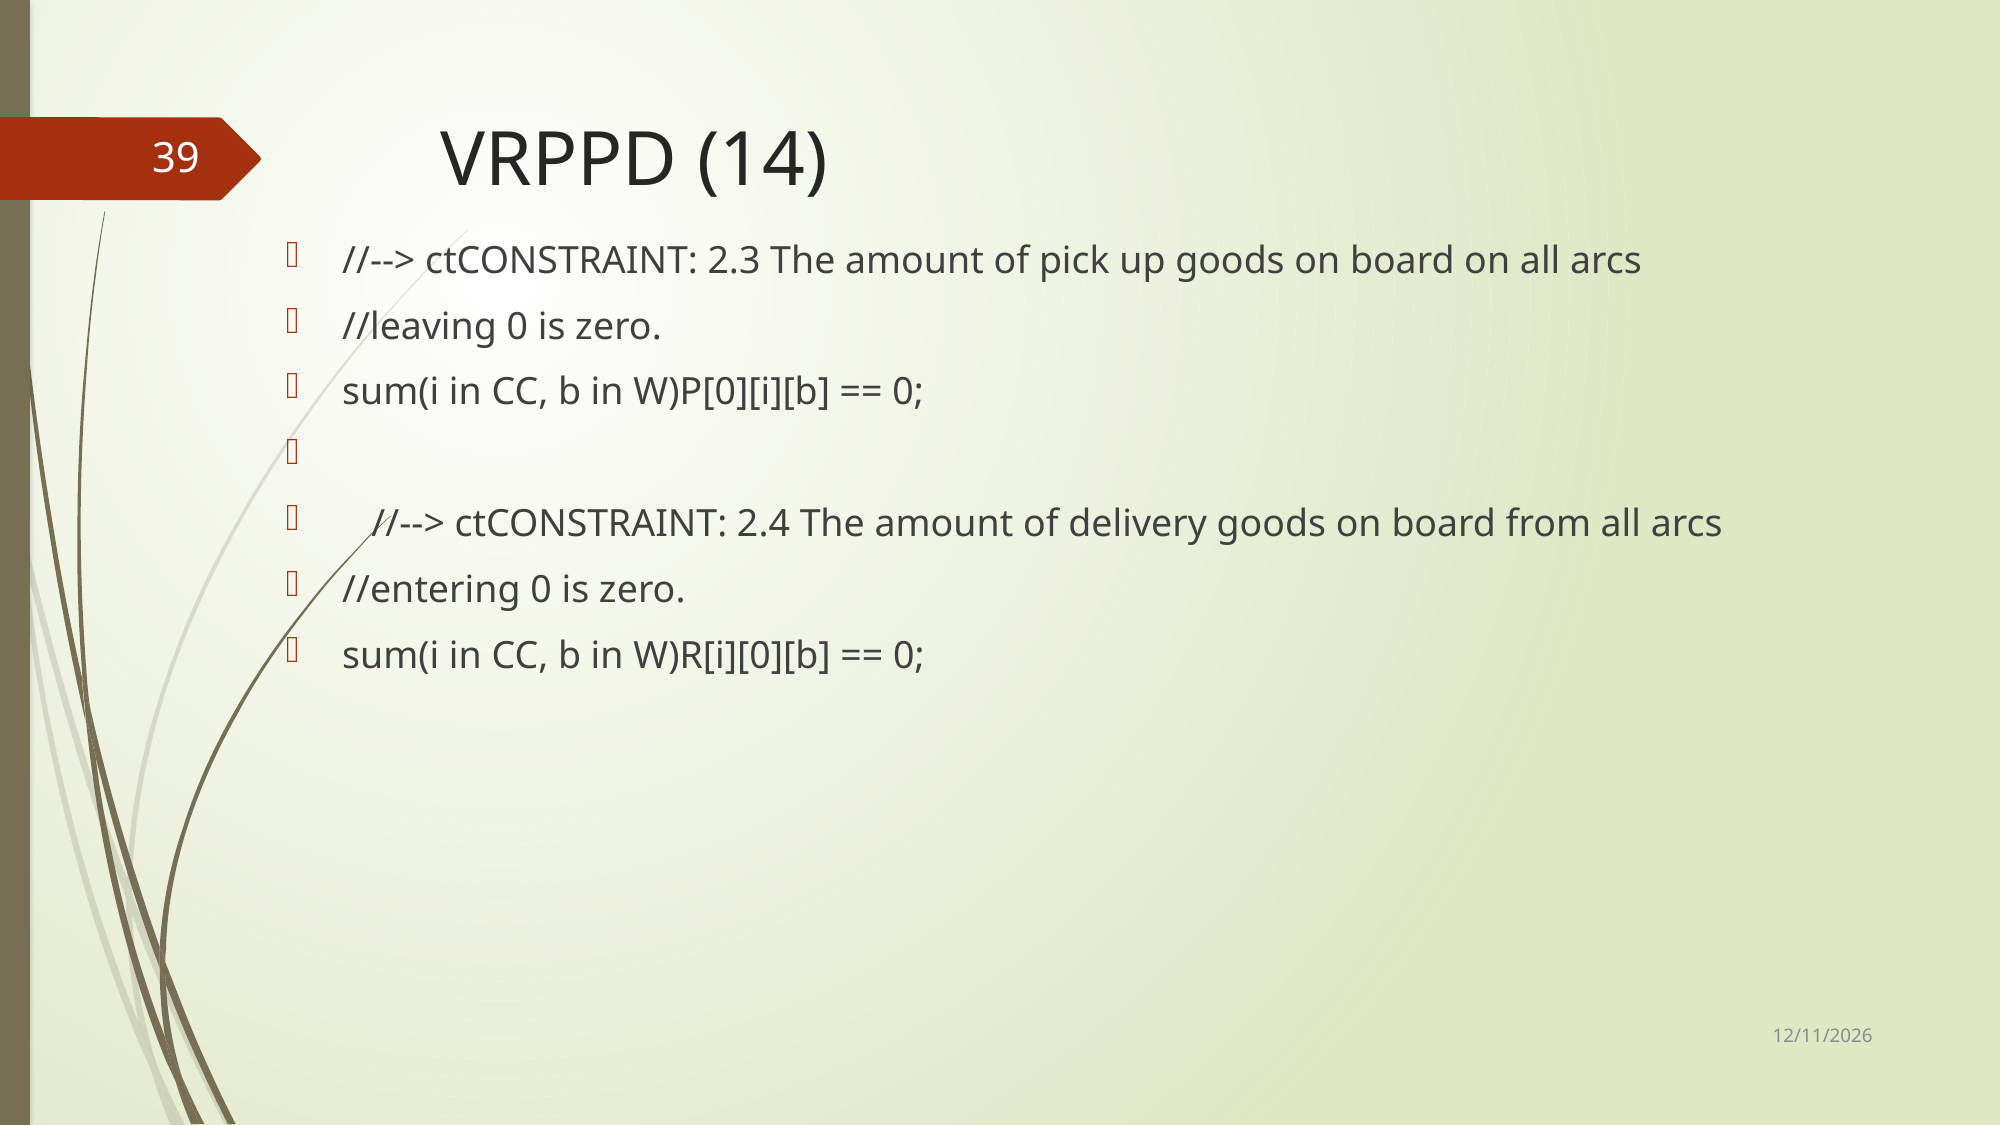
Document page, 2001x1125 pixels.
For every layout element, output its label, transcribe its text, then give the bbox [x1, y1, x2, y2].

list //--> ctCONSTRAINT: 2.3 The amount of pick up goods on board on all arcs //leaving 0 is zero. sum(i in CC, b in W)P[0][i][b] == 0; //--> ctCONSTRAINT: 2.4 The amount of delivery goods on board from all arcs //entering 0 is zero. sum(i in CC, b in W)R[i][0][b] == 0; [270, 228, 1888, 970]
title VRPPD (14) [425, 102, 1888, 218]
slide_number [1699, 1005, 1888, 1067]
slide_number 39 [87, 129, 216, 190]
